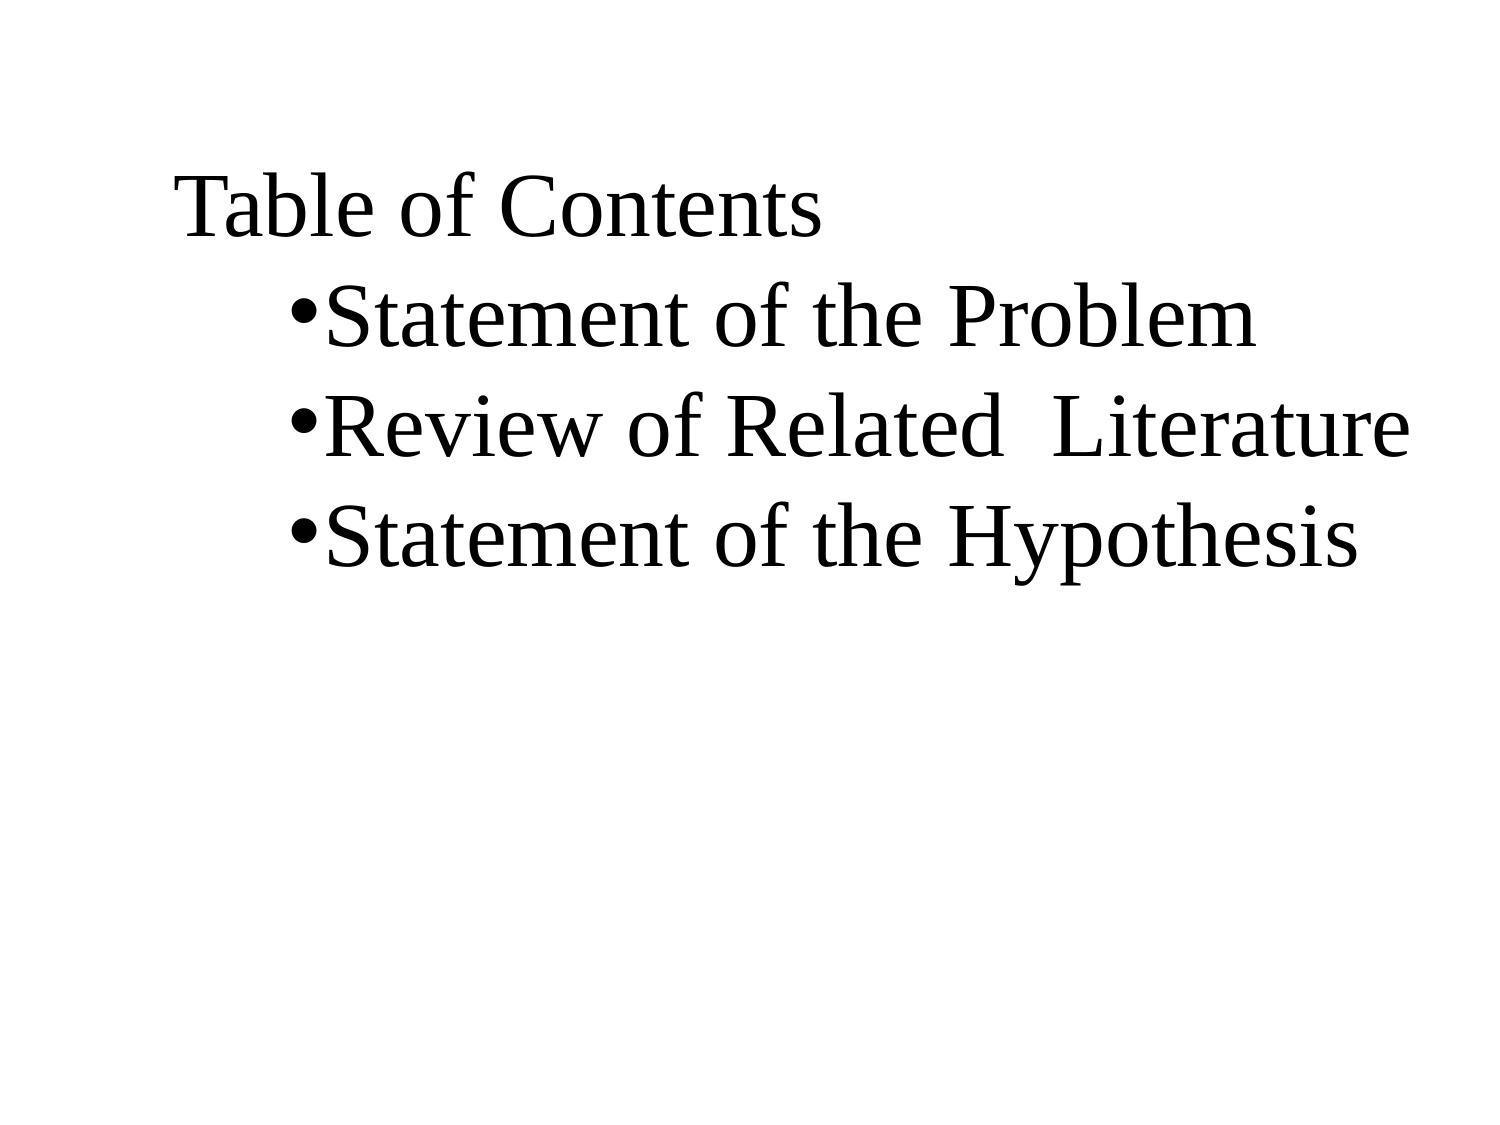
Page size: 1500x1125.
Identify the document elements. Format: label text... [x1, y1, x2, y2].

text_box Table of Contents Statement of the Problem Review of Related Literature Statement of the Hypothesis [158, 137, 1430, 592]
